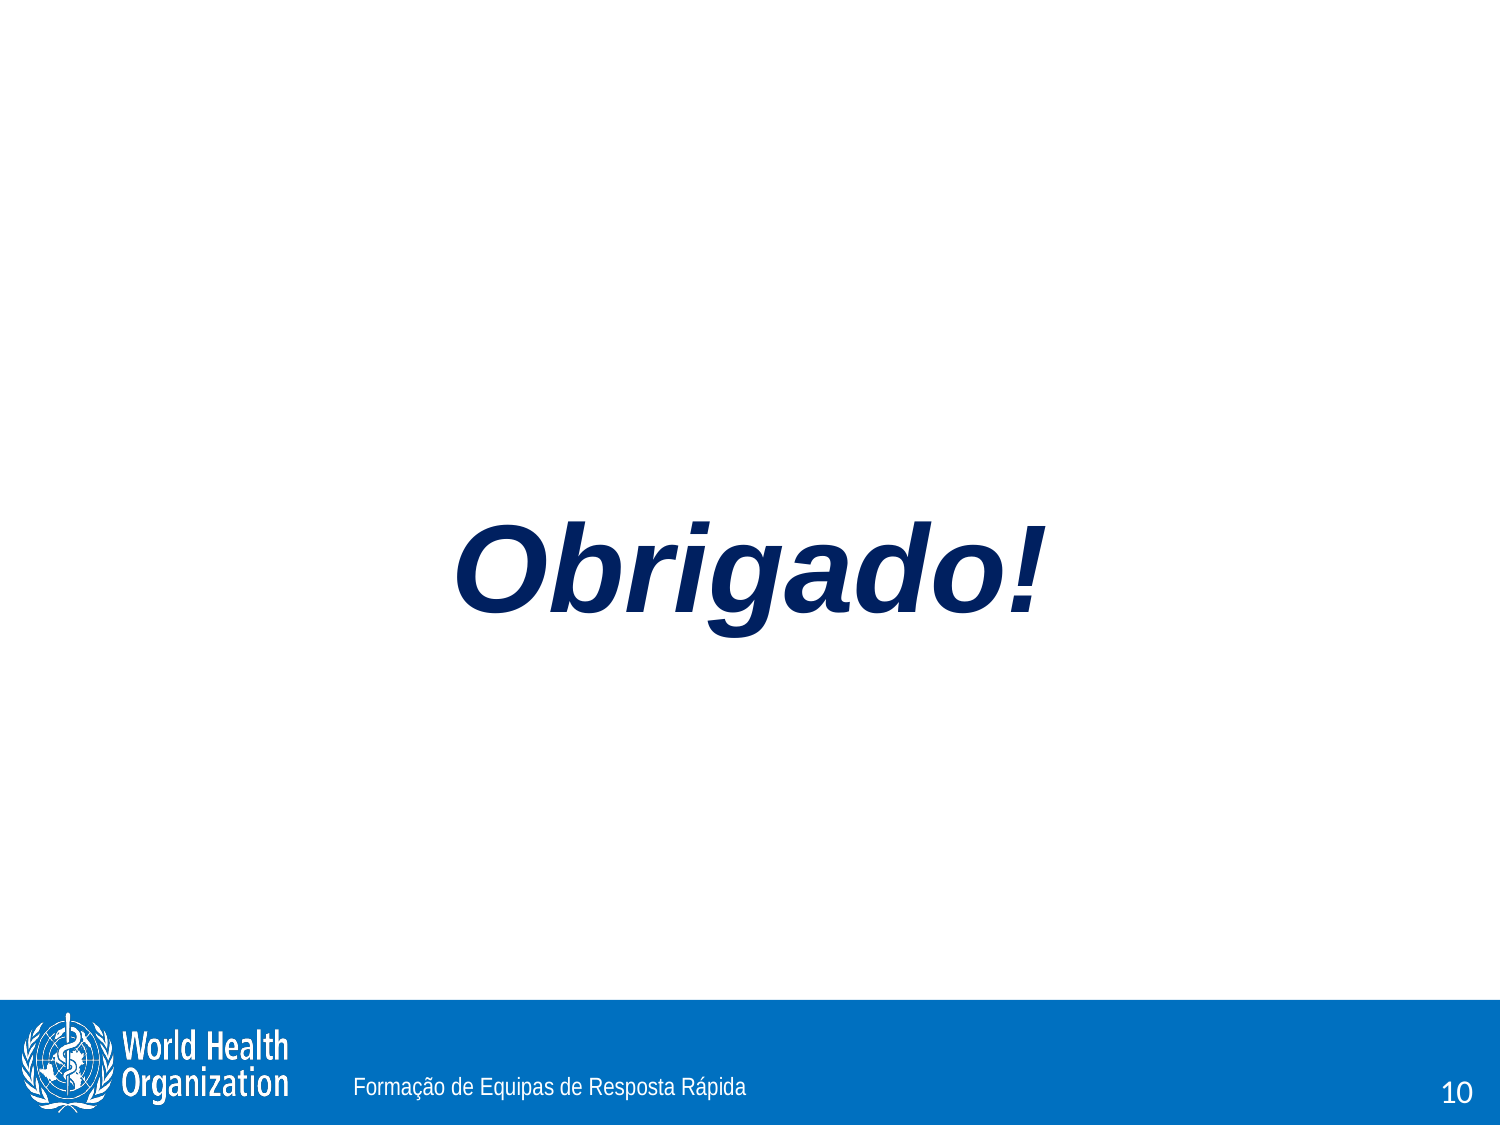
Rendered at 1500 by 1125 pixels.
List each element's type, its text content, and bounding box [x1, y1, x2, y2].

title Obrigado! [75, 468, 1425, 657]
picture [21, 1012, 288, 1113]
